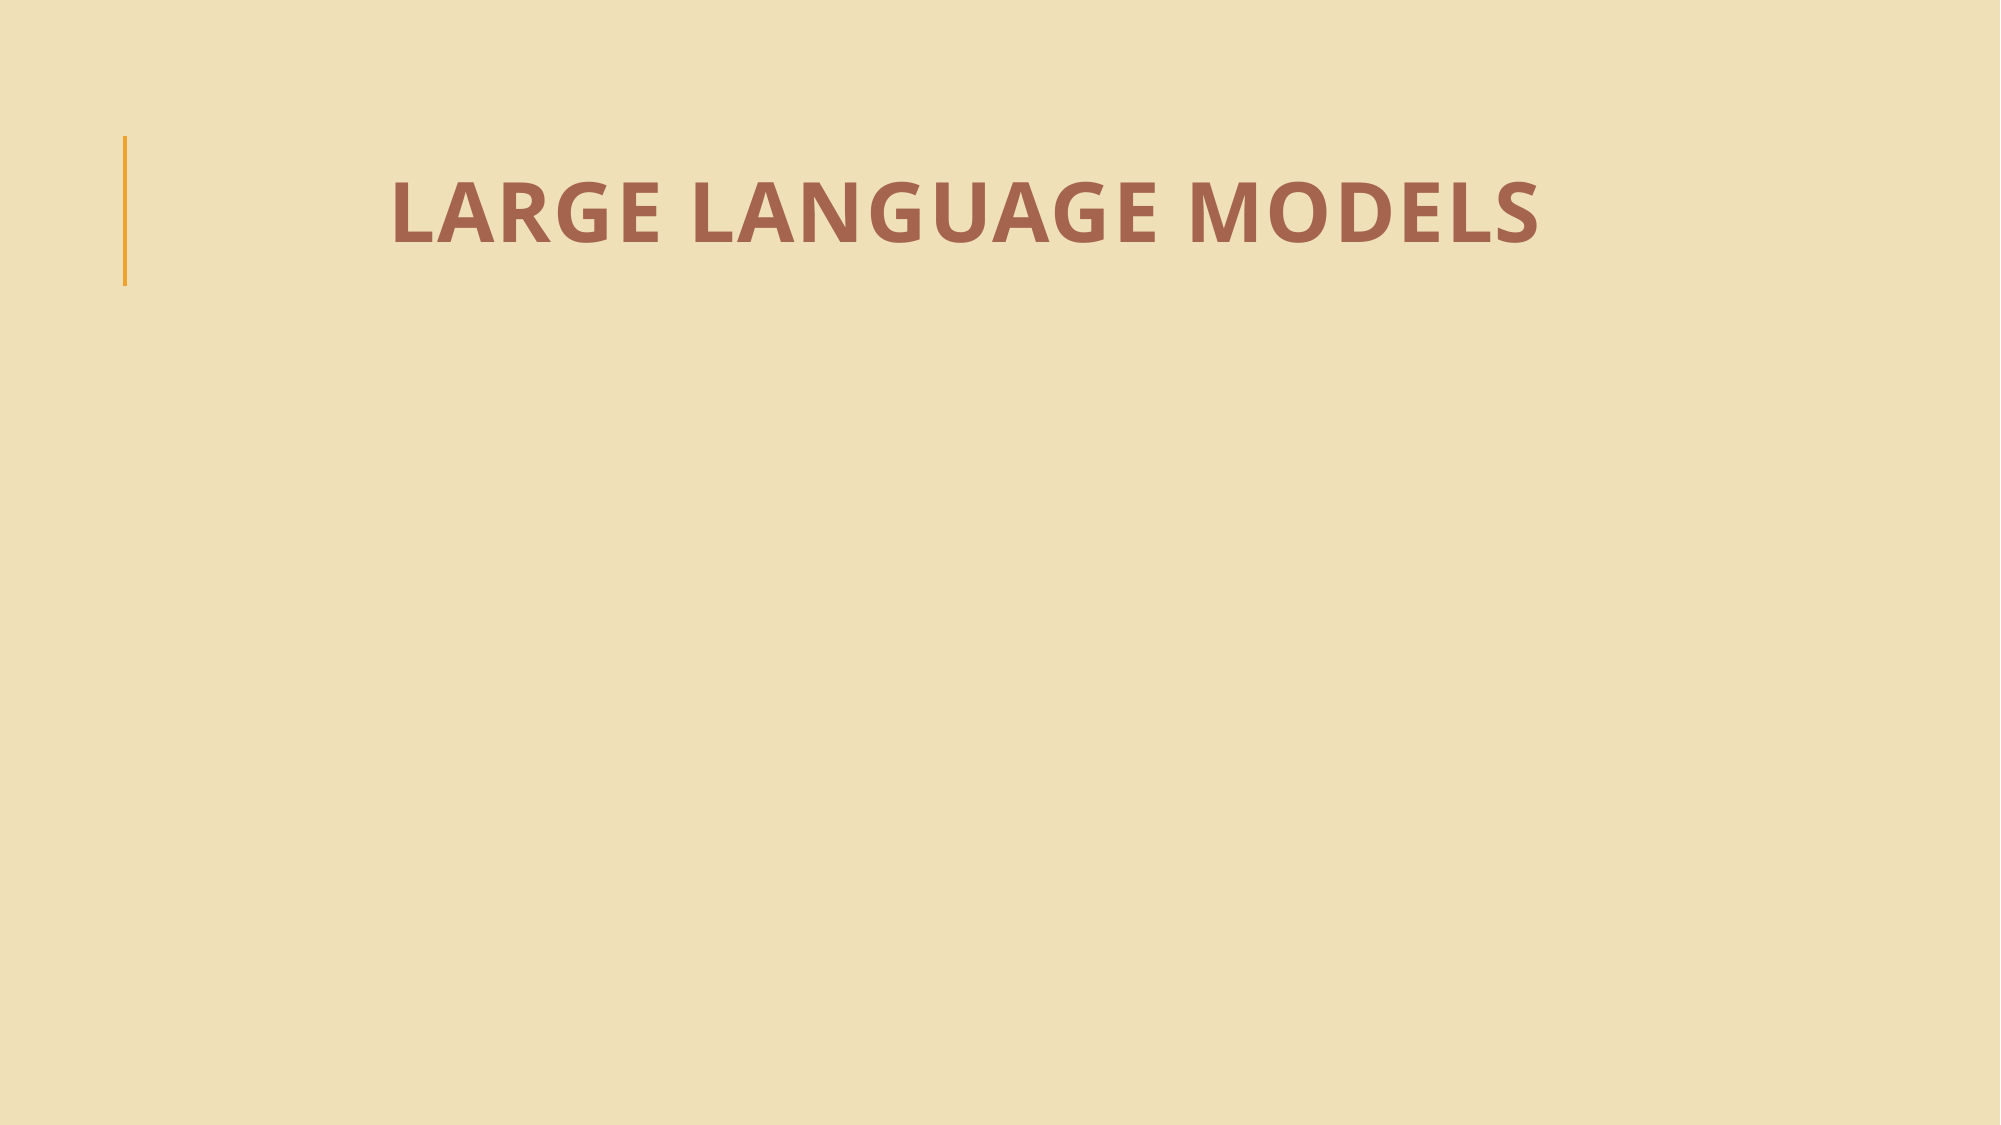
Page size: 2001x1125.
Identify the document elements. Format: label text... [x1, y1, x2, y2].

title Large language models [168, 96, 1763, 342]
